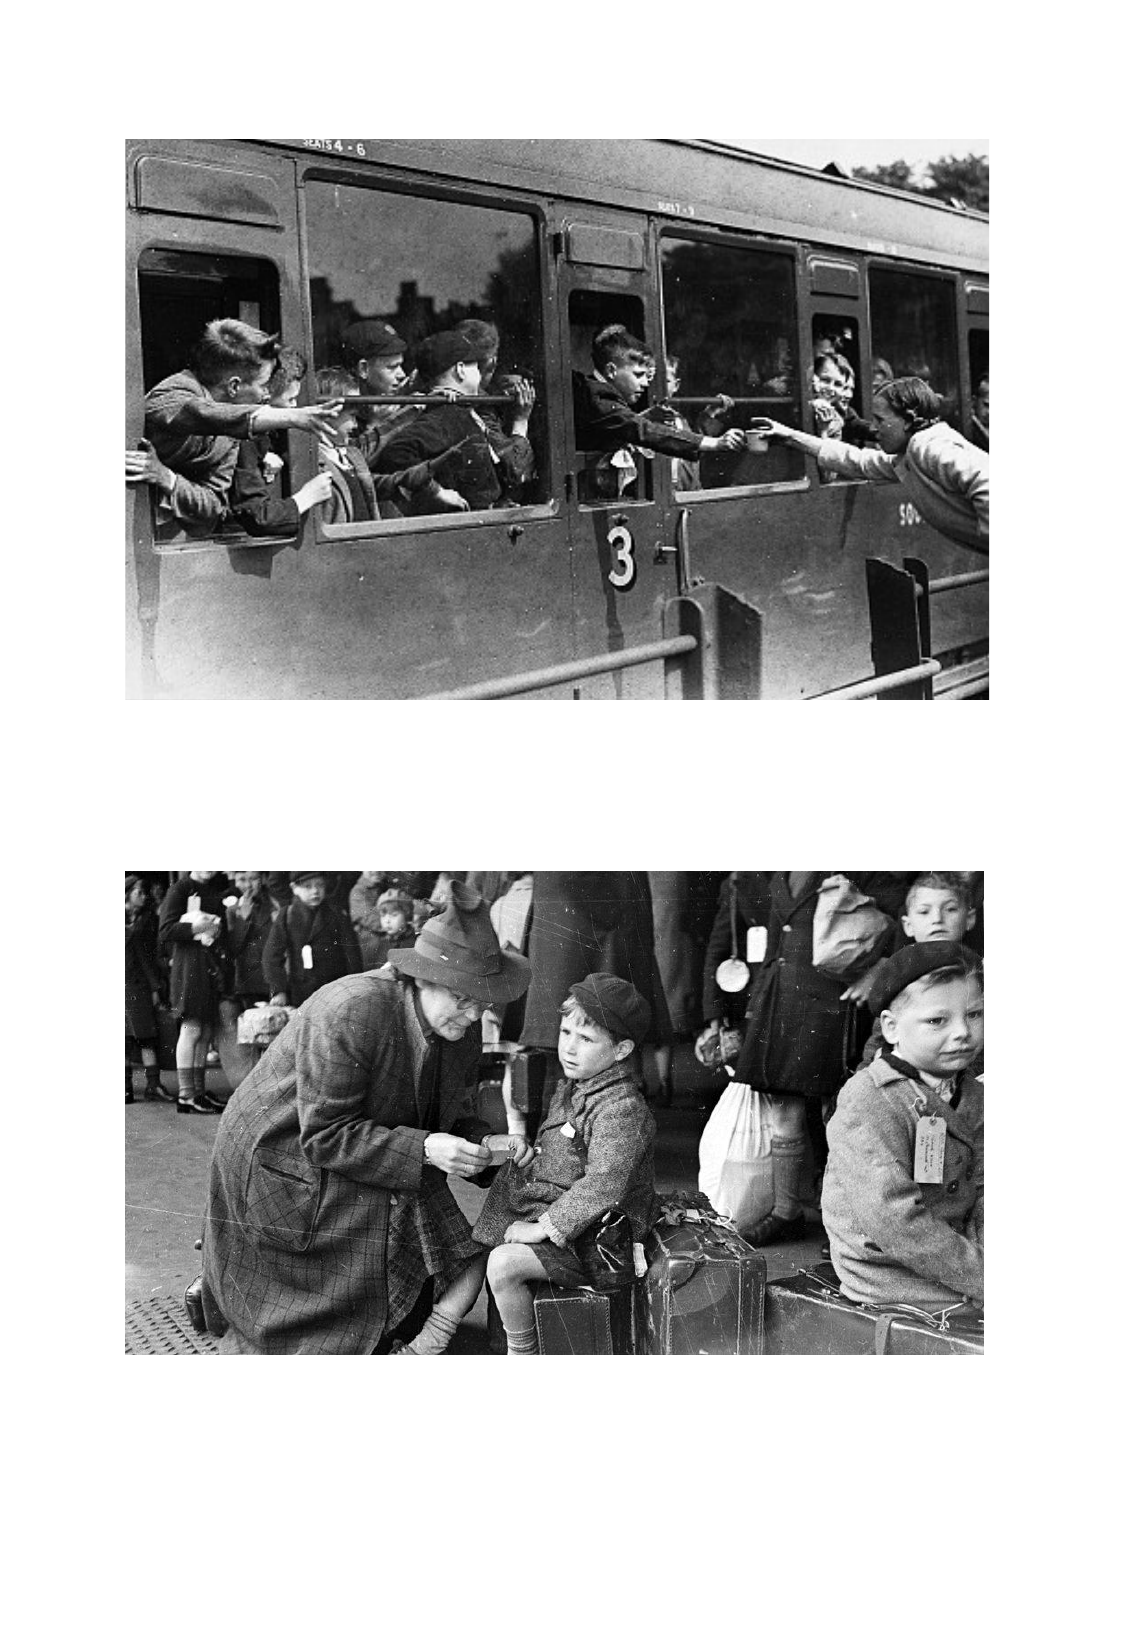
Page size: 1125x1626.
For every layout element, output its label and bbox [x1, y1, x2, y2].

picture [125, 138, 990, 700]
picture [125, 871, 984, 1355]
